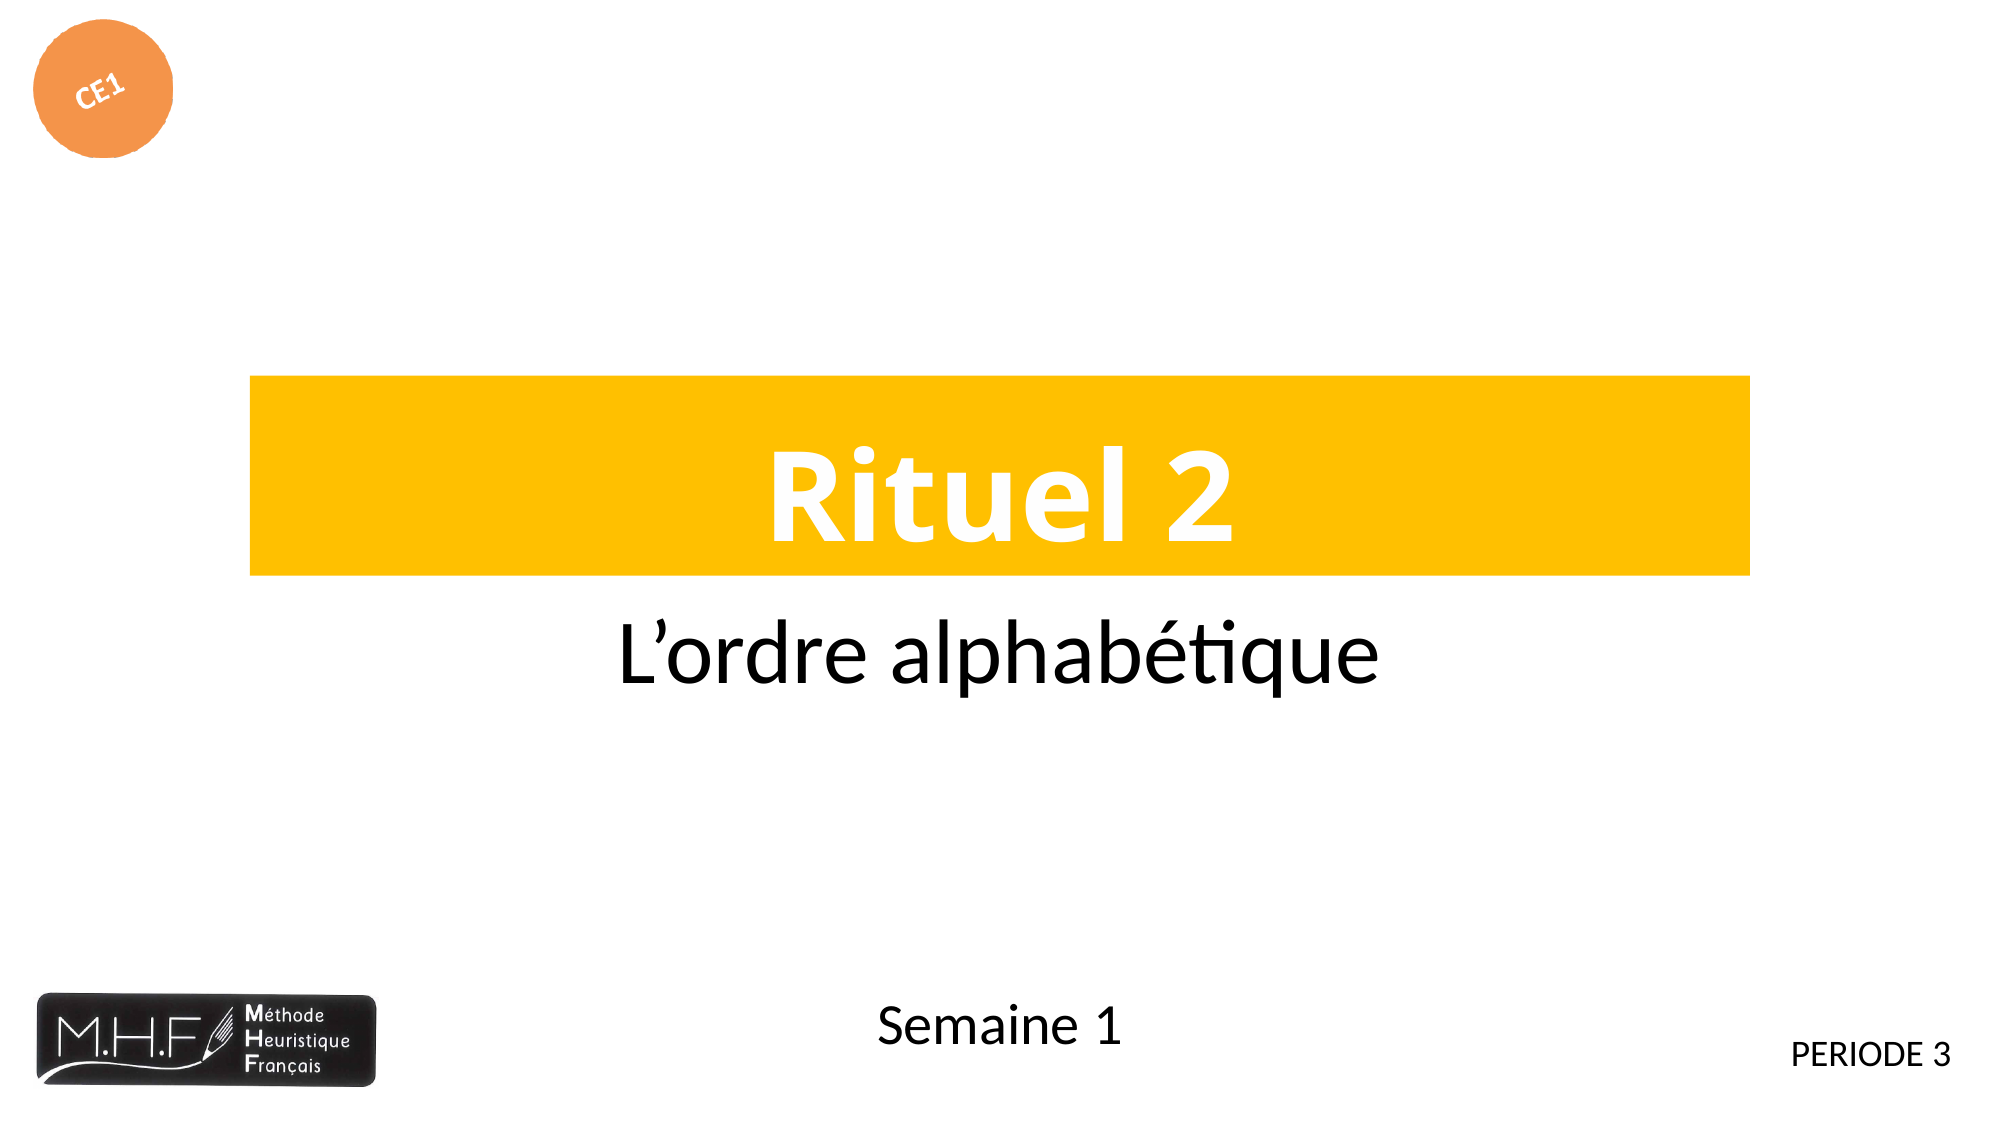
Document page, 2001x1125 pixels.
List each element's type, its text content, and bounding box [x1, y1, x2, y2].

text_box Semaine 1 [249, 987, 1750, 1118]
picture [33, 19, 173, 159]
title Rituel 2 [249, 375, 1750, 576]
subtitle L’ordre alphabétique [249, 597, 1750, 869]
picture [33, 990, 379, 1089]
text_box PERIODE 3 [1750, 1021, 1967, 1082]
